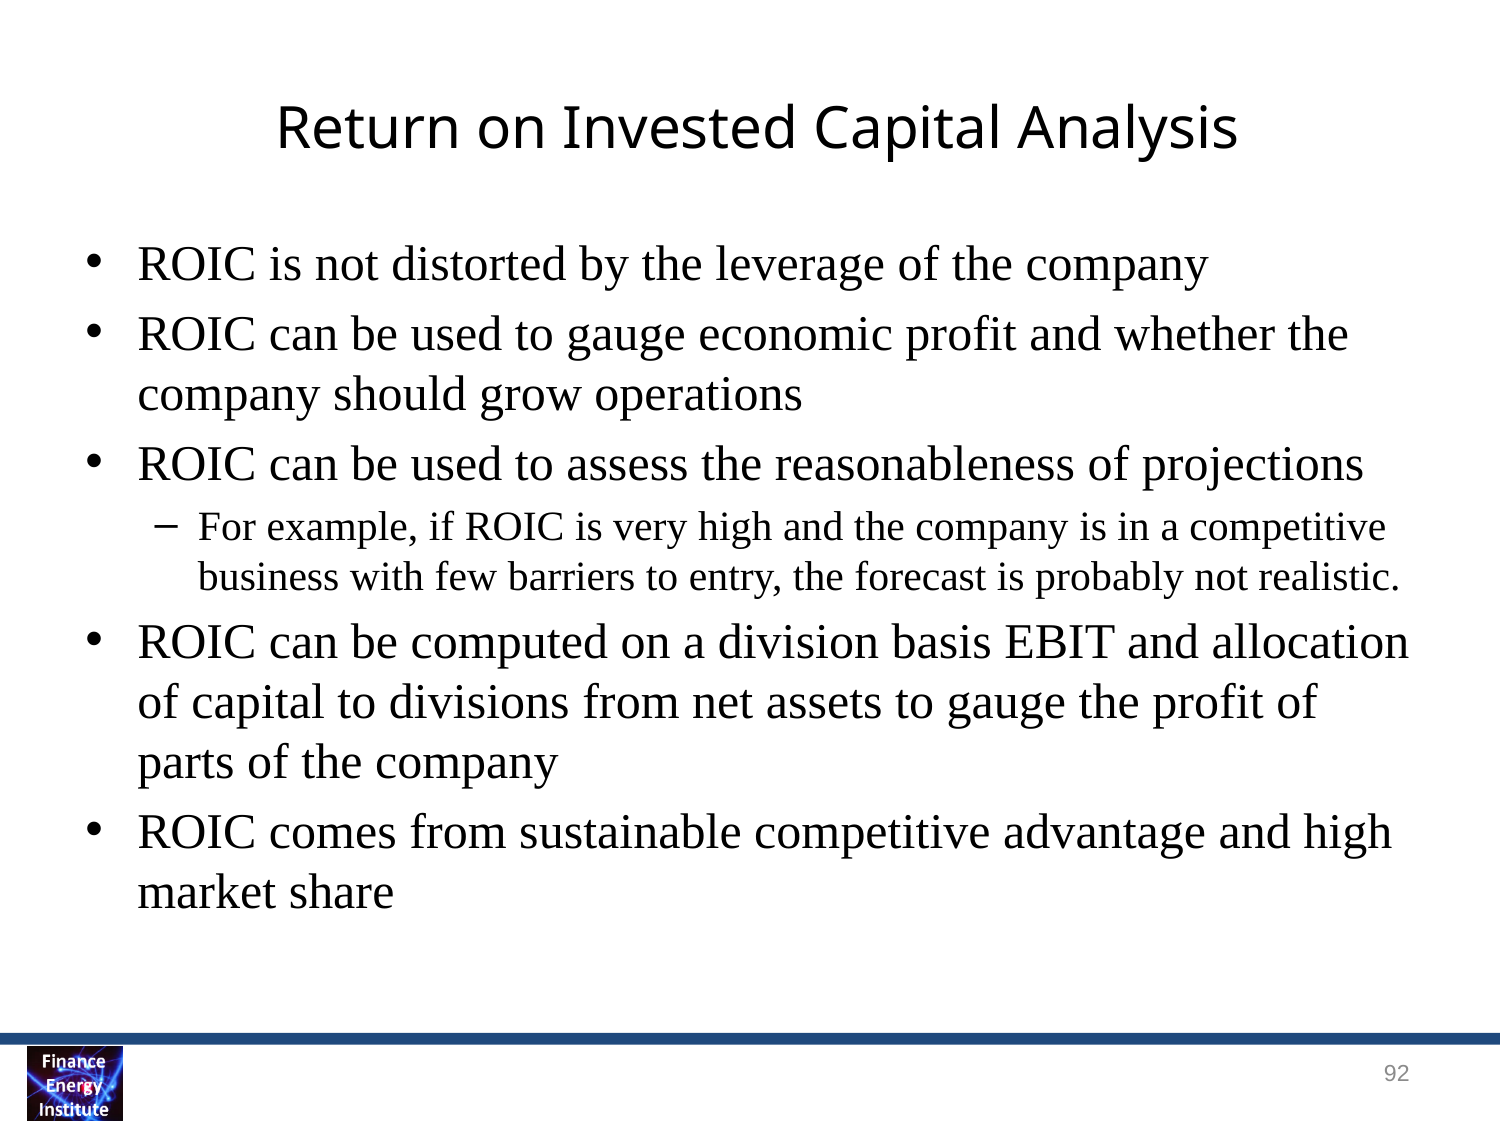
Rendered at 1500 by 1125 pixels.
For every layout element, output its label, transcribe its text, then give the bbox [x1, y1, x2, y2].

list ROIC is not distorted by the leverage of the company ROIC can be used to gauge economic profit and whether the company should grow operations ROIC can be used to assess the reasonableness of projections For example, if ROIC is very high and the company is in a competitive business with few barriers to entry, the forecast is probably not realistic. ROIC can be computed on a division basis EBIT and allocation of capital to divisions from net assets to gauge the profit of parts of the company ROIC comes from sustainable competitive advantage and high market share [70, 222, 1430, 1032]
title Return on Invested Capital Analysis [128, 62, 1372, 188]
picture [27, 1046, 123, 1121]
slide_number 92 [1074, 1042, 1425, 1103]
